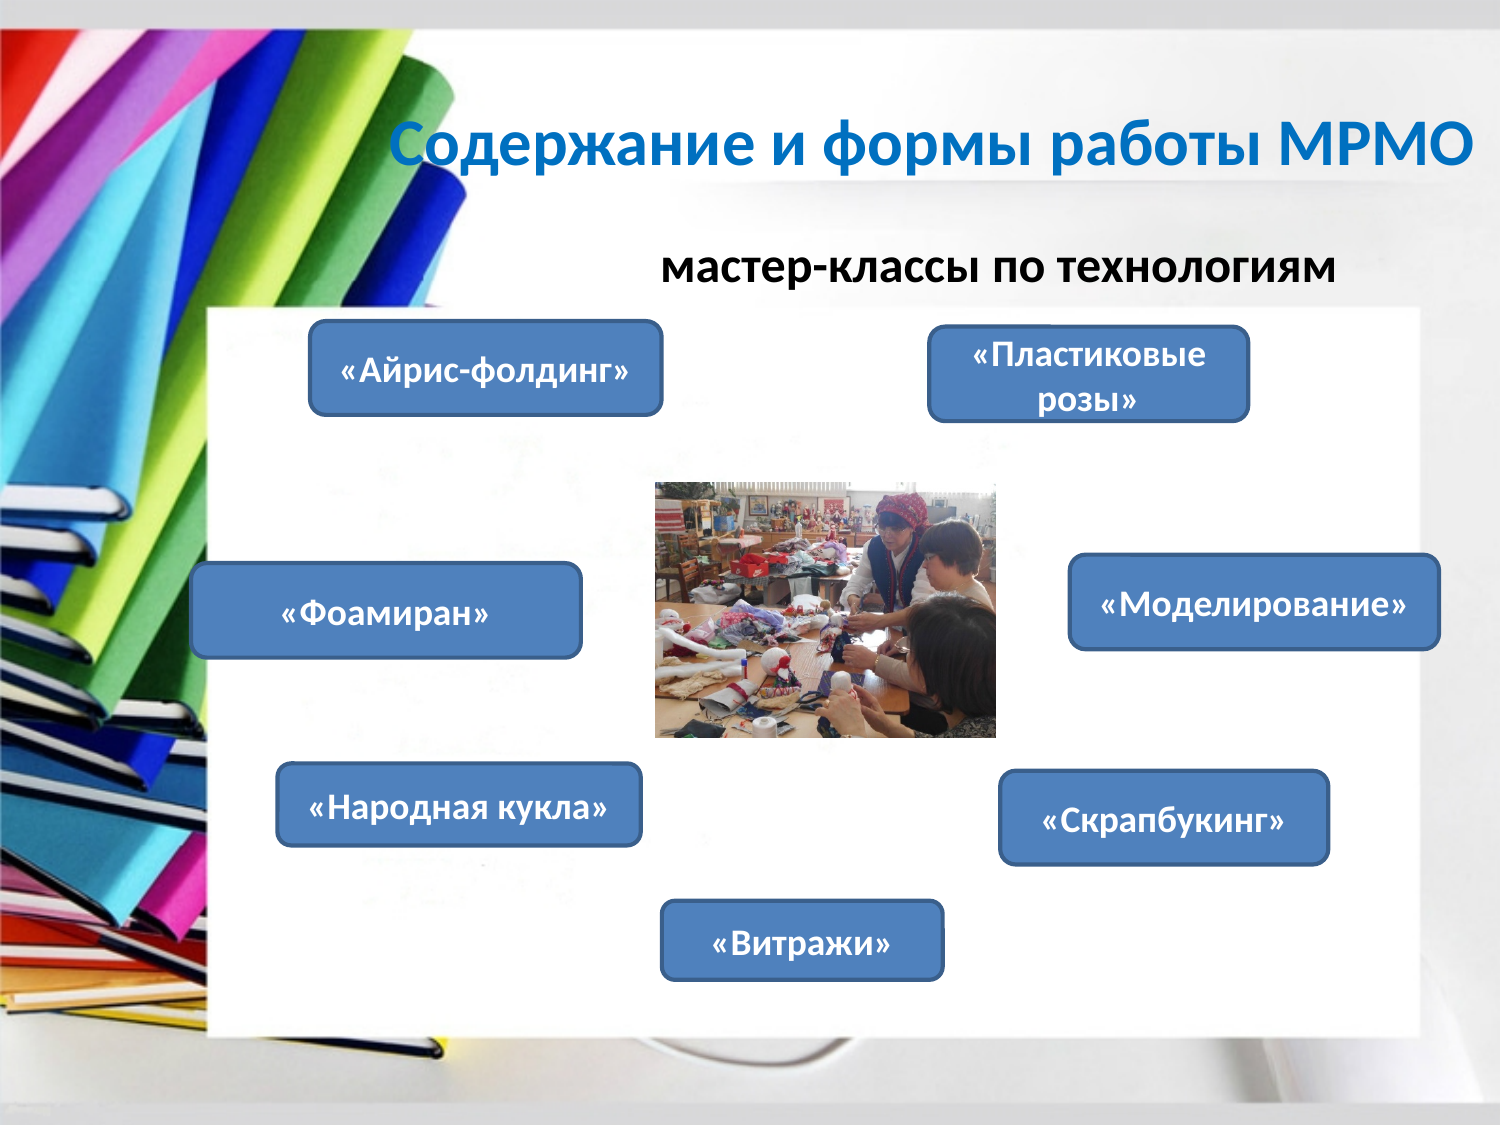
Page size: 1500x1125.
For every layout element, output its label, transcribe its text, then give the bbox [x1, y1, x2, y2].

text_box «Моделирование» [1067, 552, 1442, 652]
text_box «Народная кукла» [275, 761, 643, 848]
list мастер-классы по технологиям [75, 208, 1425, 1005]
title Содержание и формы работы МРМО [371, 45, 1491, 233]
text_box «Скрапбукинг» [998, 768, 1331, 867]
text_box «Фоамиран» [188, 560, 583, 660]
text_box «Айрис-фолдинг» [307, 318, 664, 417]
text_box «Витражи» [659, 898, 945, 982]
picture [0, 0, 1500, 1125]
text_box «Пластиковые розы» [927, 324, 1251, 424]
